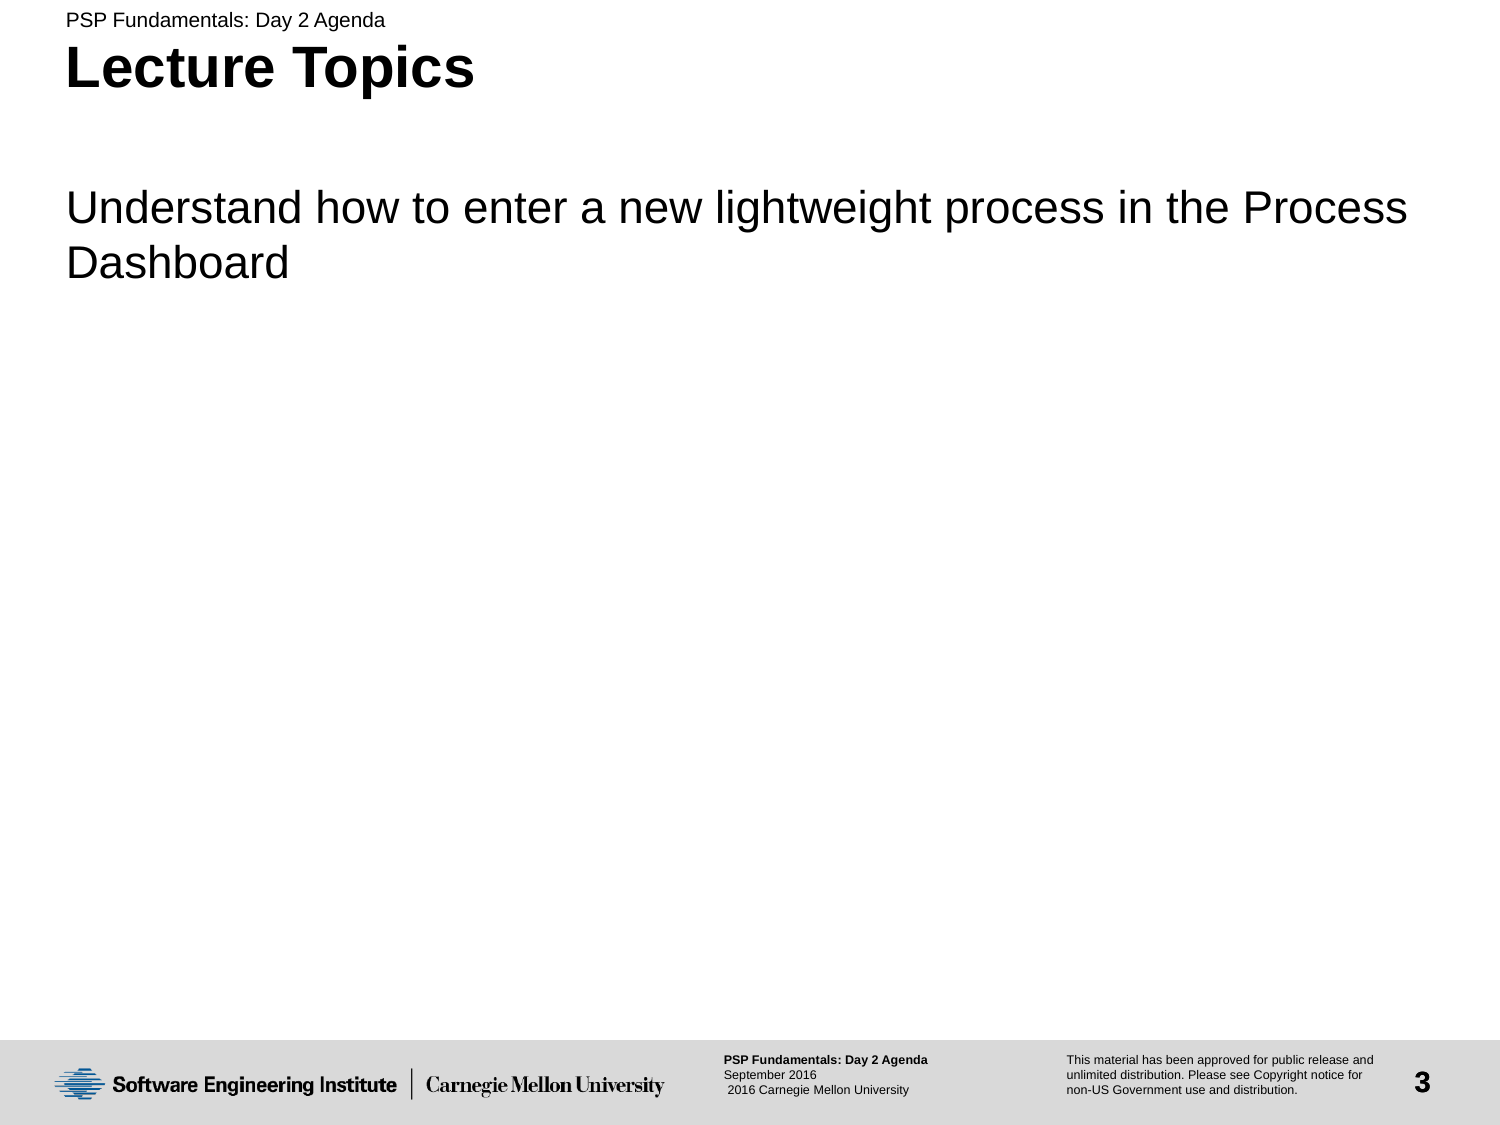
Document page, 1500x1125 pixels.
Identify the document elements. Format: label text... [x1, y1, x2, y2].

list Understand how to enter a new lightweight process in the Process Dashboard [65, 177, 1431, 1000]
picture [46, 1061, 673, 1104]
title Lecture Topics [65, 37, 1430, 148]
